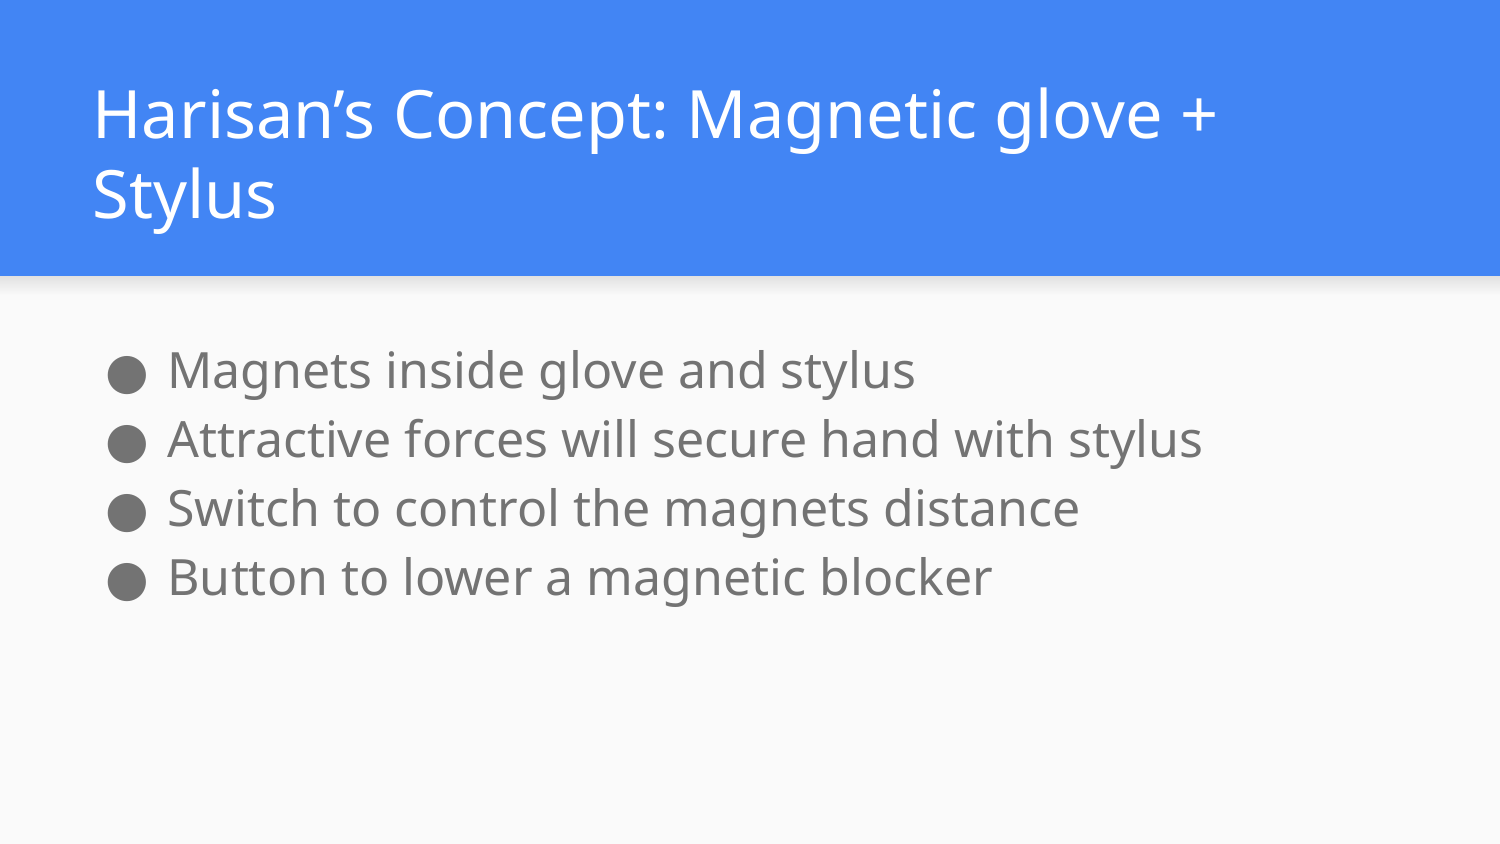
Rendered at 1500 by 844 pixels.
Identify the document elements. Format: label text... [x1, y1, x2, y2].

list Magnets inside glove and stylus Attractive forces will secure hand with stylus Switch to control the magnets distance Button to lower a magnetic blocker [77, 314, 1427, 760]
title Harisan’s Concept: Magnetic glove + Stylus [77, 121, 1427, 248]
